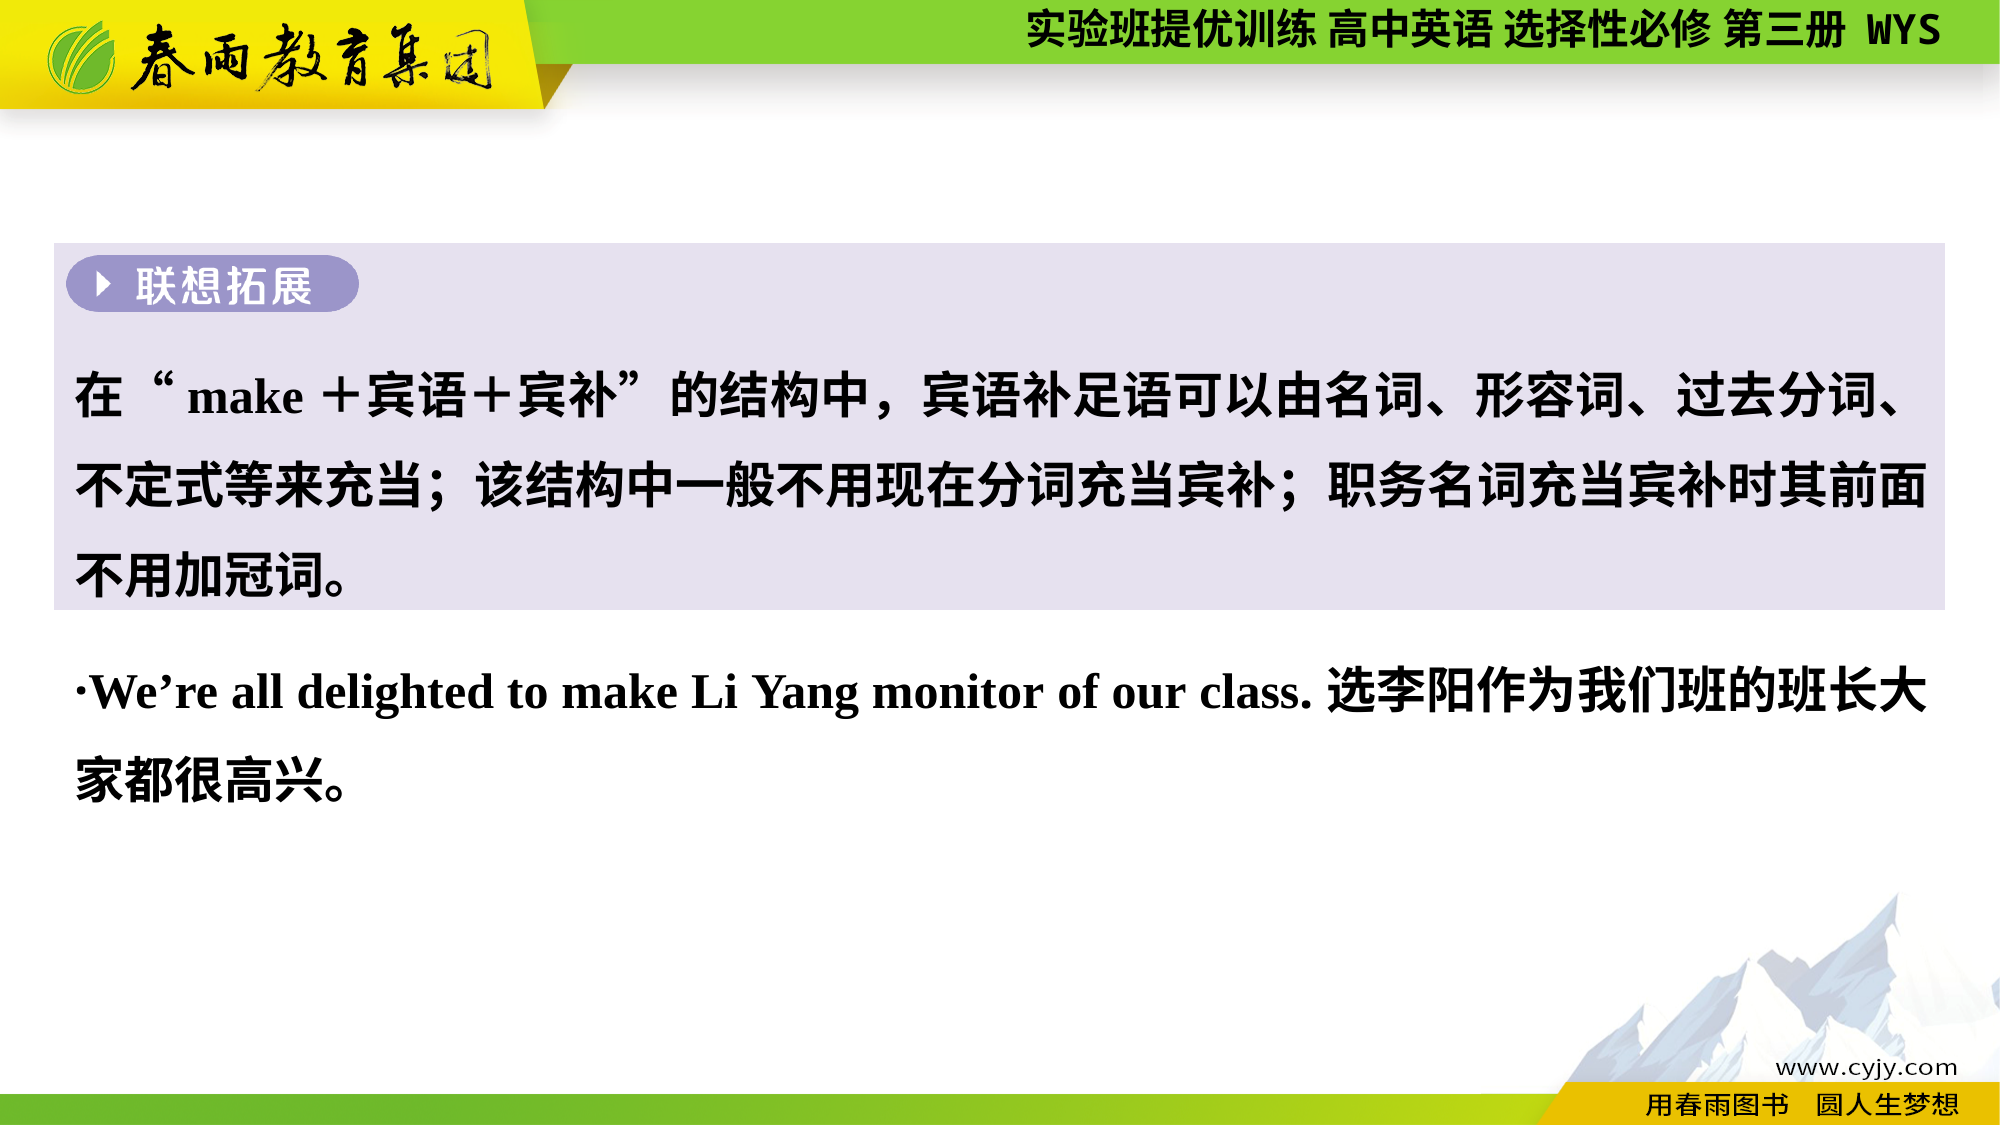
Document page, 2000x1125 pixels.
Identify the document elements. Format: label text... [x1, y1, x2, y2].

text_box ·We’re all delighted to make Li Yang monitor of our class.选李阳作为我们班的班长大家都很高兴。 [59, 621, 1944, 817]
picture [0, 0, 2000, 1125]
